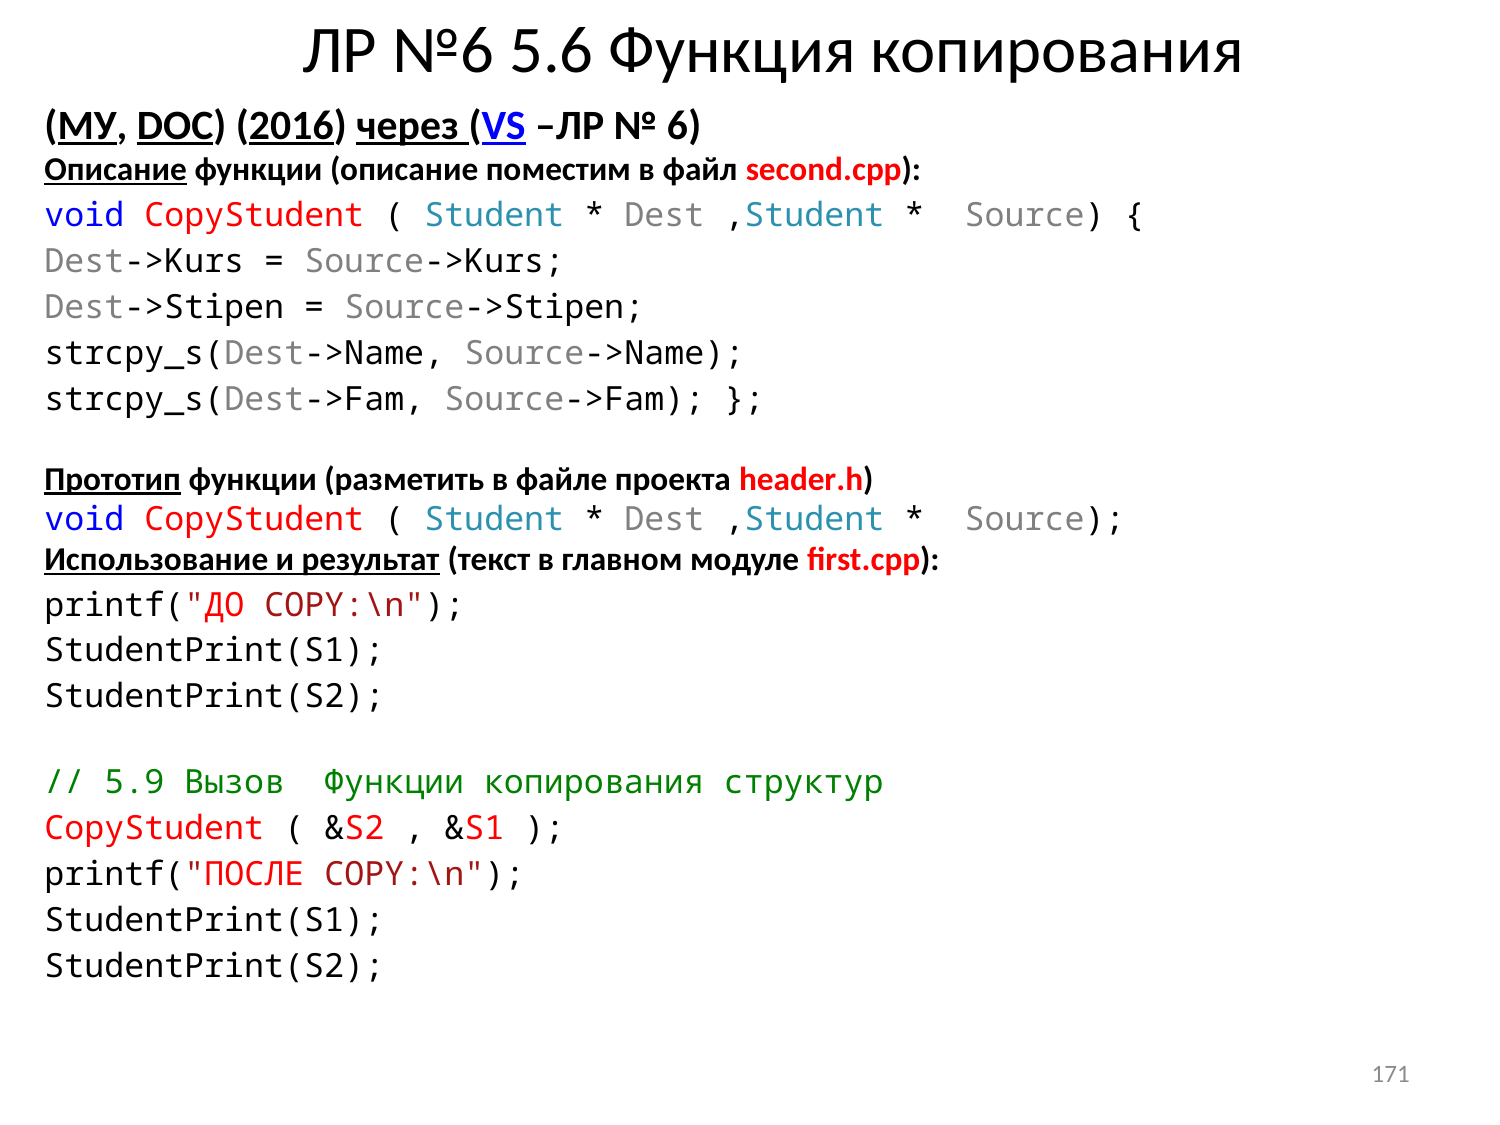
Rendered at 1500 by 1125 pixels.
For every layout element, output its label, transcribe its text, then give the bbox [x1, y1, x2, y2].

text_box (МУ, DOC) (2016) через (VS –ЛР № 6) Описание функции (описание поместим в файл second.cpp): void CopyStudent ( Student * Dest ,Student * Source) { Dest->Kurs = Source->Kurs; Dest->Stipen = Source->Stipen; strcpy_s(Dest->Name, Source->Name); strcpy_s(Dest->Fam, Source->Fam); }; Прототип функции (разметить в файле проекта header.h) void CopyStudent ( Student * Dest ,Student * Source); Использование и результат (текст в главном модуле first.cpp): printf("ДО COPY:\n"); StudentPrint(S1); StudentPrint(S2); // 5.9 Вызов Функции копирования структур CopyStudent ( &S2 , &S1 ); printf("ПОСЛЕ COPY:\n"); StudentPrint(S1); StudentPrint(S2); [29, 89, 1453, 1024]
title ЛР №6 5.6 Функция копирования [242, 1, 1306, 89]
slide_number 171 [1074, 1042, 1425, 1103]
